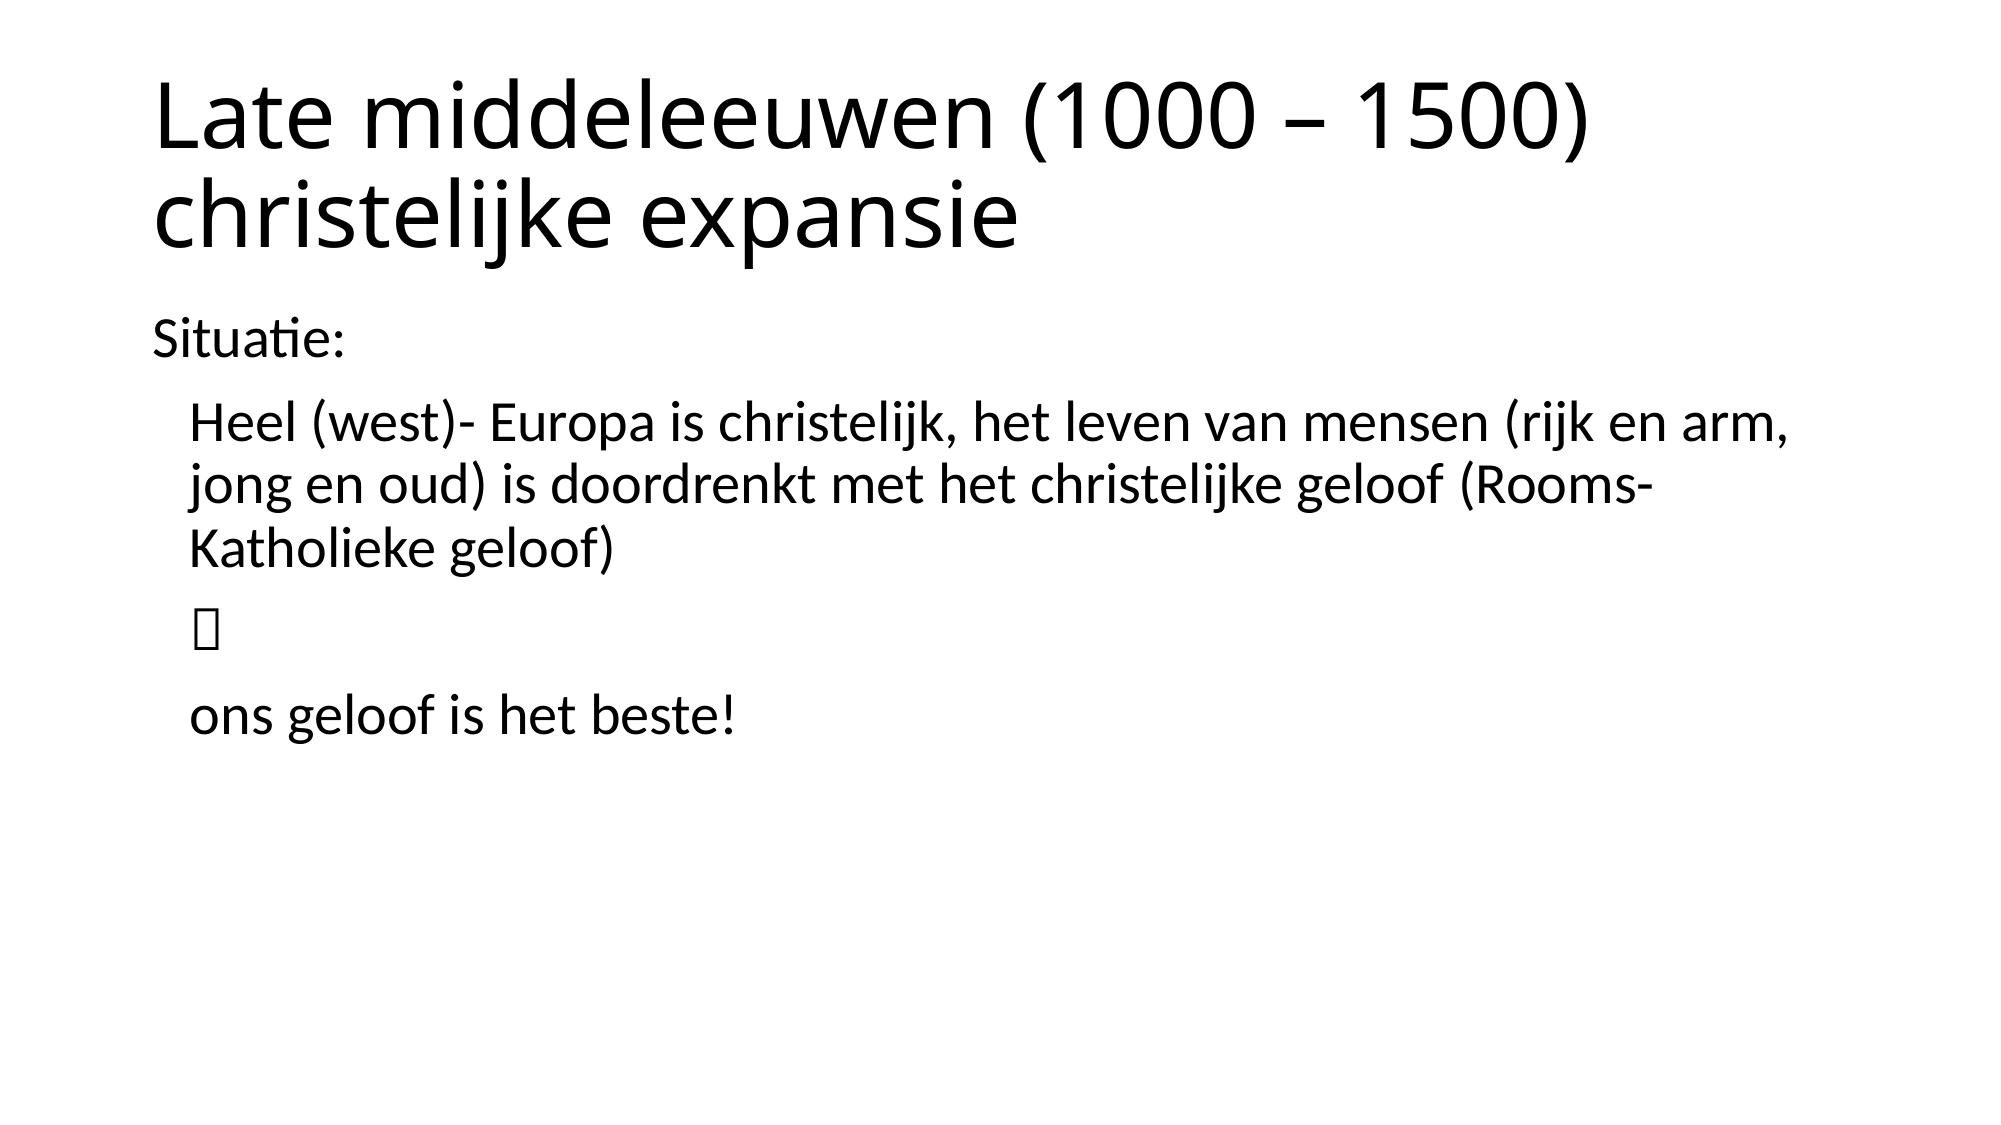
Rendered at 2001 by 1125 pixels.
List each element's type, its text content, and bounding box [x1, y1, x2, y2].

title Late middeleeuwen (1000 – 1500) christelijke expansie [137, 59, 1863, 278]
list Situatie: Heel (west)- Europa is christelijk, het leven van mensen (rijk en arm, jong en oud) is doordrenkt met het christelijke geloof (Rooms-Katholieke geloof)  ons geloof is het beste! [137, 299, 1863, 1014]
